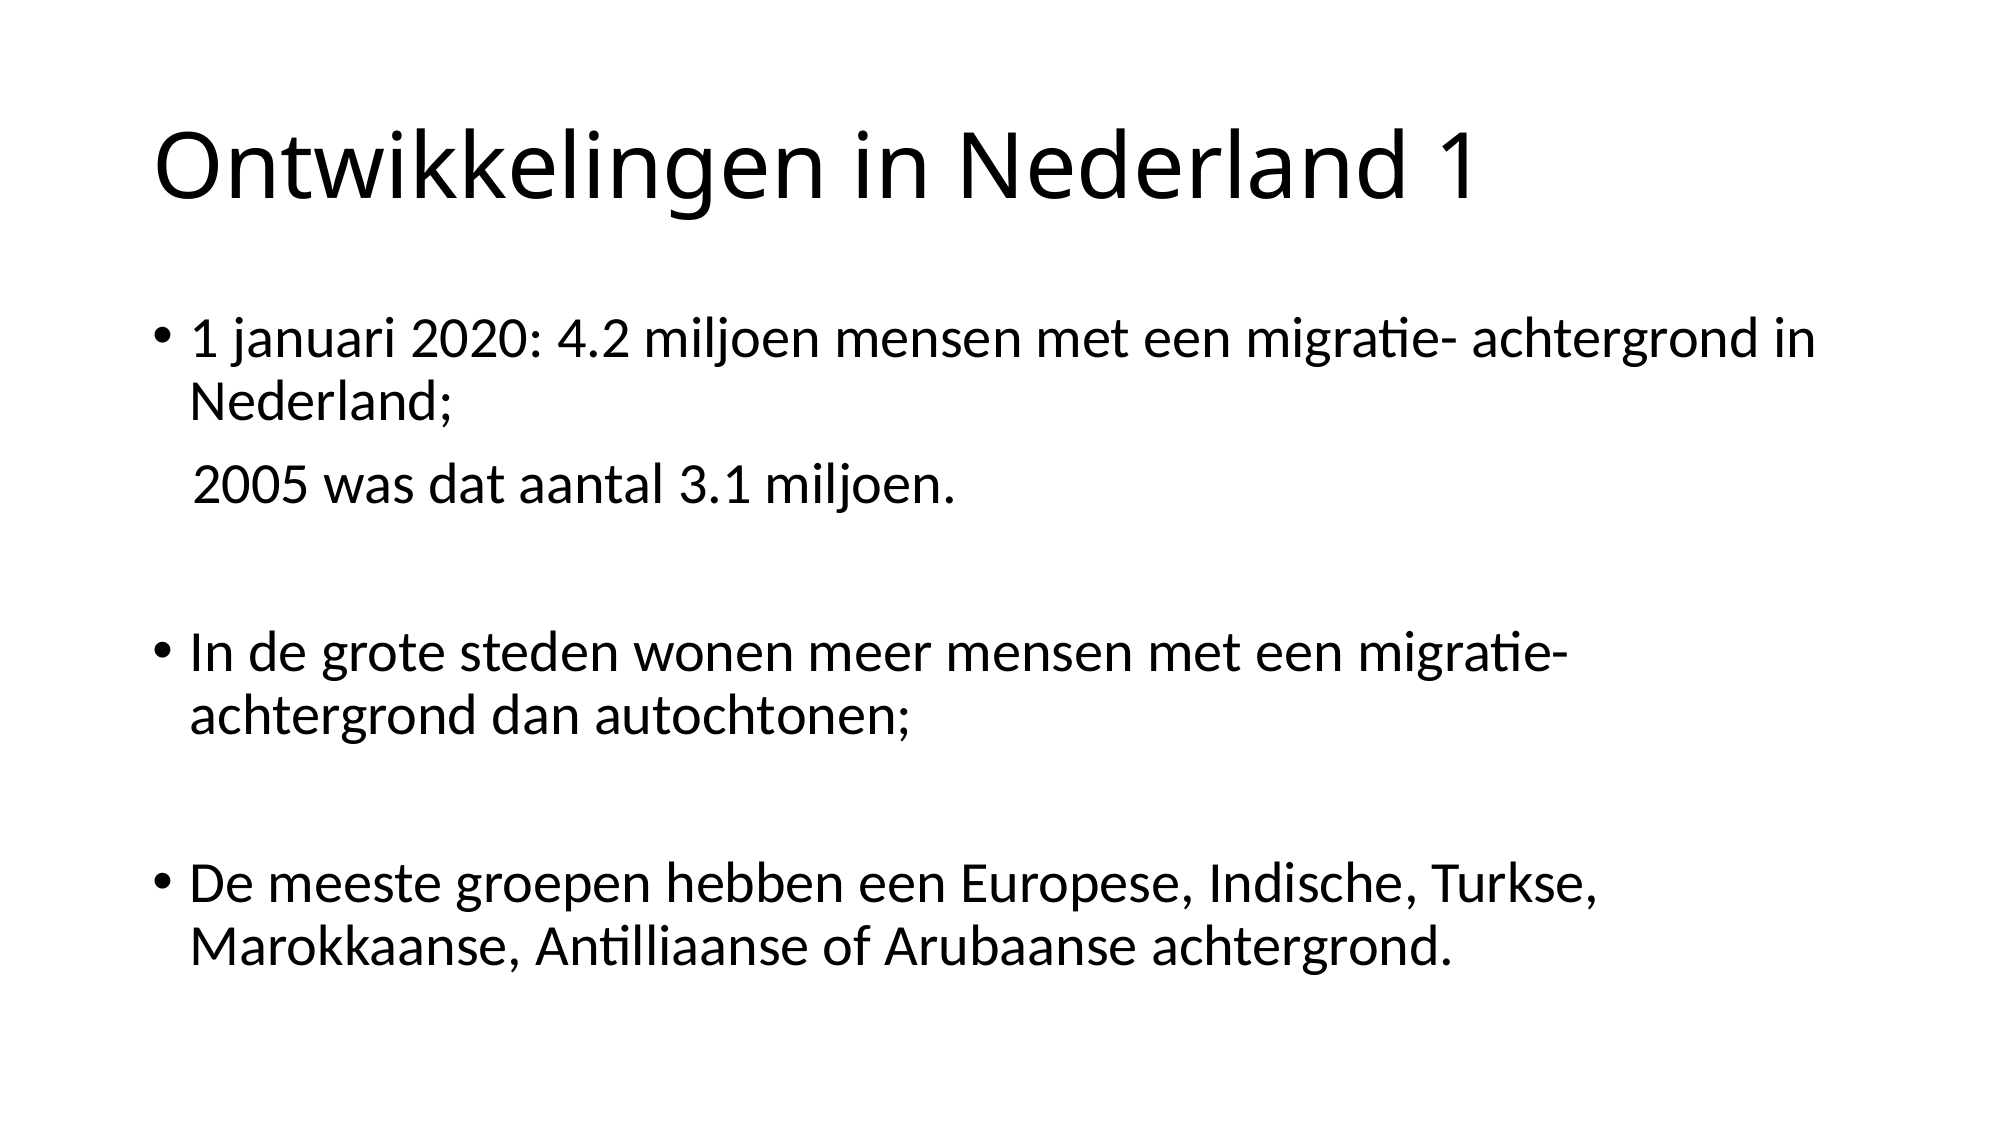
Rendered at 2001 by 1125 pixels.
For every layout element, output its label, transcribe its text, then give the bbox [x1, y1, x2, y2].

title Ontwikkelingen in Nederland 1 [137, 59, 1863, 278]
list 1 januari 2020: 4.2 miljoen mensen met een migratie- achtergrond in Nederland; 2005 was dat aantal 3.1 miljoen. In de grote steden wonen meer mensen met een migratie- achtergrond dan autochtonen; De meeste groepen hebben een Europese, Indische, Turkse, Marokkaanse, Antilliaanse of Arubaanse achtergrond. [137, 299, 1863, 1014]
